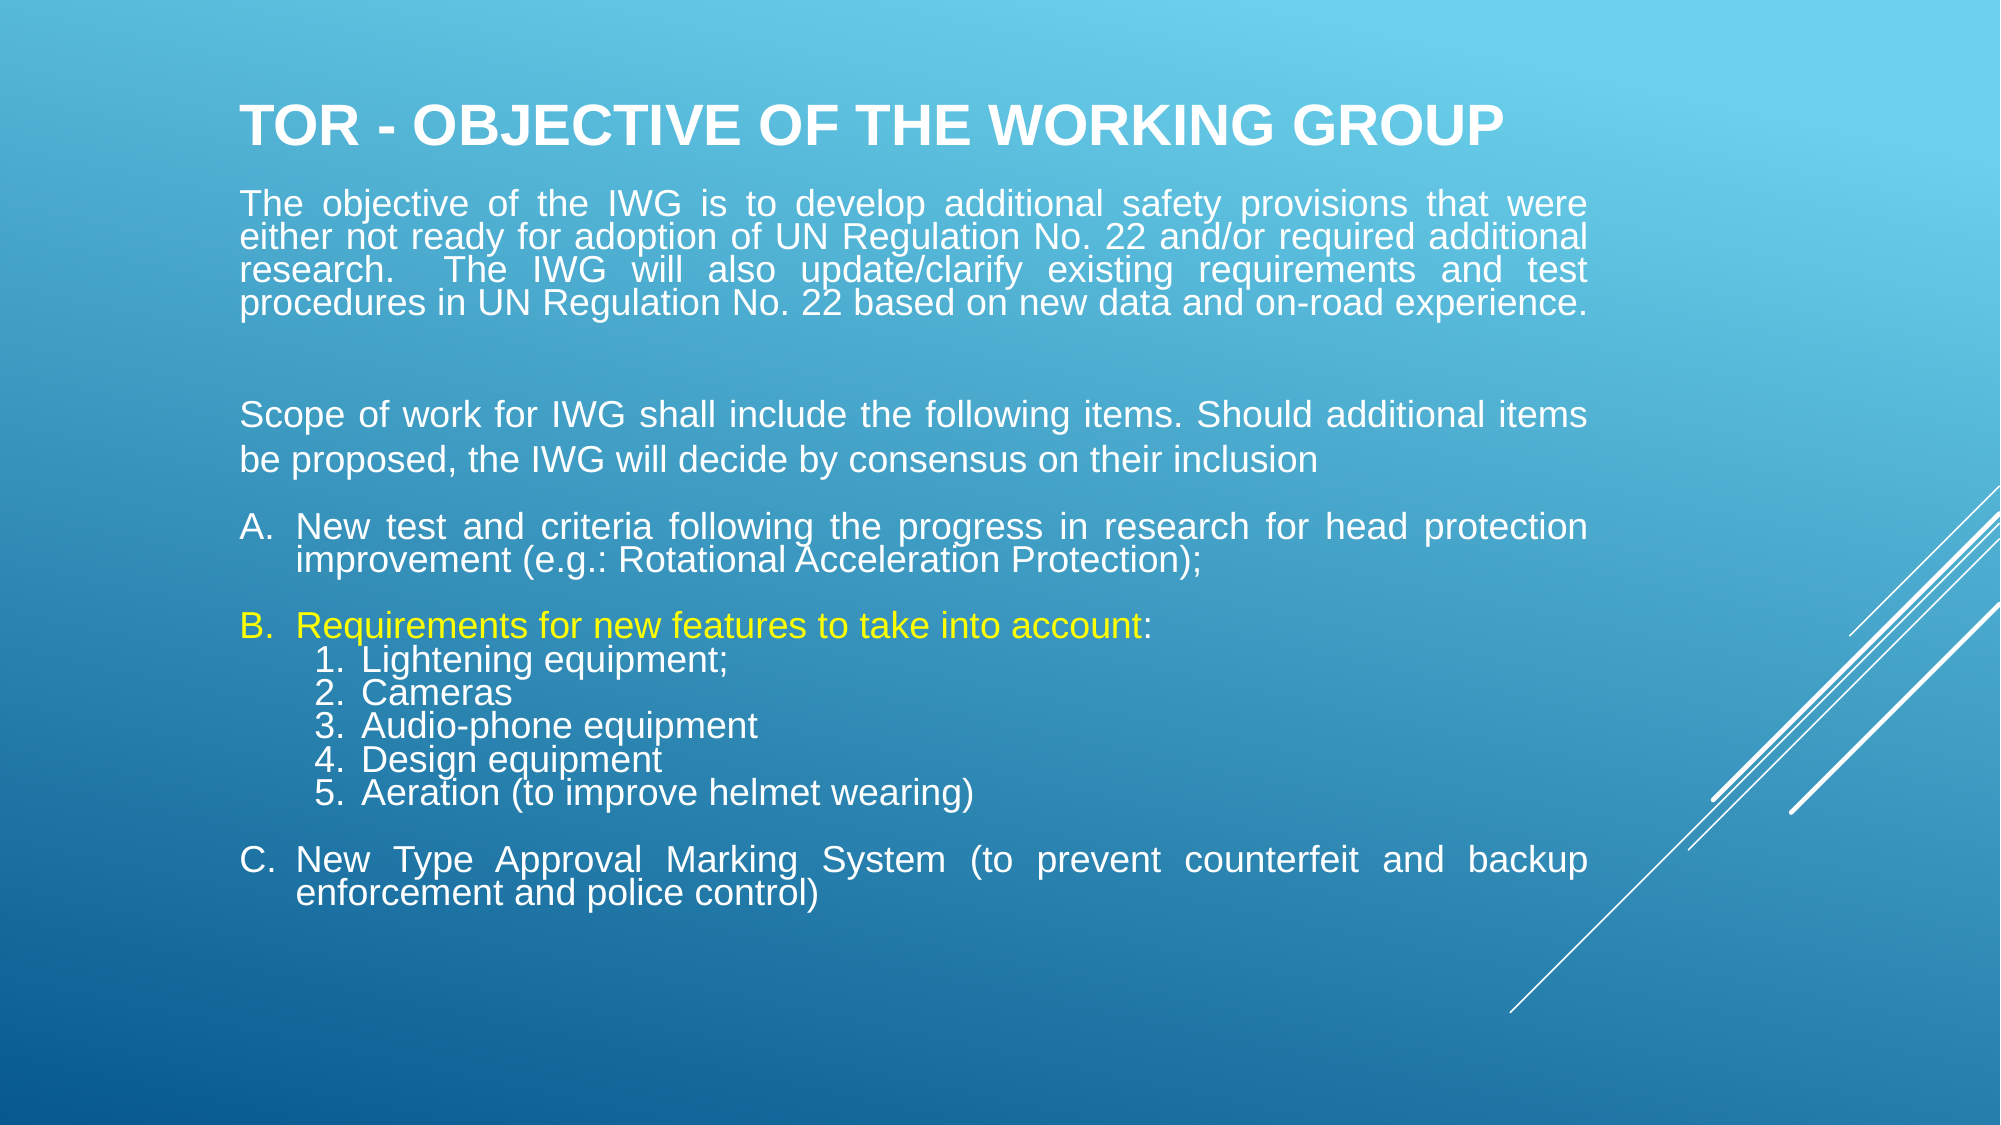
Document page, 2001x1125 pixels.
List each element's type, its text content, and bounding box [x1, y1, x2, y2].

text_box TOR - OBJECTIVE OF THE WORKING GROUP The objective of the IWG is to develop additional safety provisions that were either not ready for adoption of UN Regulation No. 22 and/or required additional research. The IWG will also update/clarify existing requirements and test procedures in UN Regulation No. 22 based on new data and on-road experience. Scope of work for IWG shall include the following items. Should additional items be proposed, the IWG will decide by consensus on their inclusion New test and criteria following the progress in research for head protection improvement (e.g.: Rotational Acceleration Protection); Requirements for new features to take into account: Lightening equipment; Cameras Audio-phone equipment Design equipment Aeration (to improve helmet wearing) New Type Approval Marking System (to prevent counterfeit and backup enforcement and police control) [224, 116, 1604, 921]
